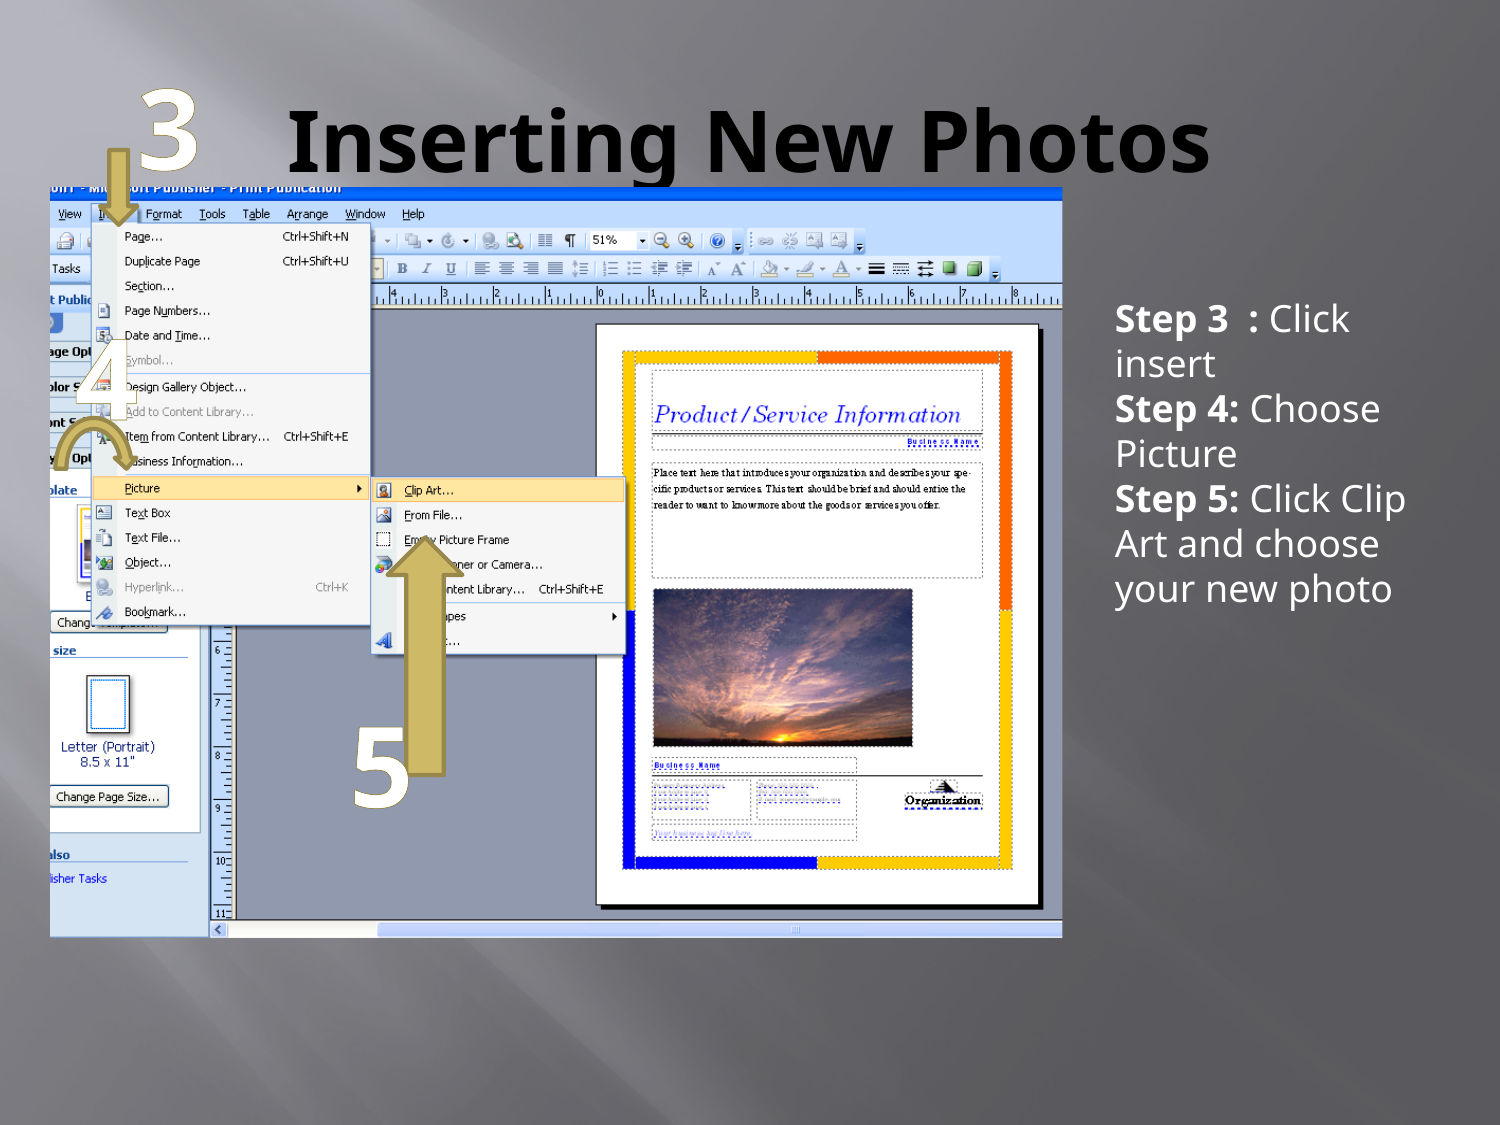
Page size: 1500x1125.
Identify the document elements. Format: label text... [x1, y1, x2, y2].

title Inserting New Photos [75, 45, 1425, 233]
text_box [107, 147, 121, 187]
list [49, 187, 1063, 938]
text_box Step 3 : Click insert Step 4: Choose Picture Step 5: Click Clip Art and choose your new photo [1106, 287, 1425, 618]
text_box 3 [121, 49, 216, 187]
